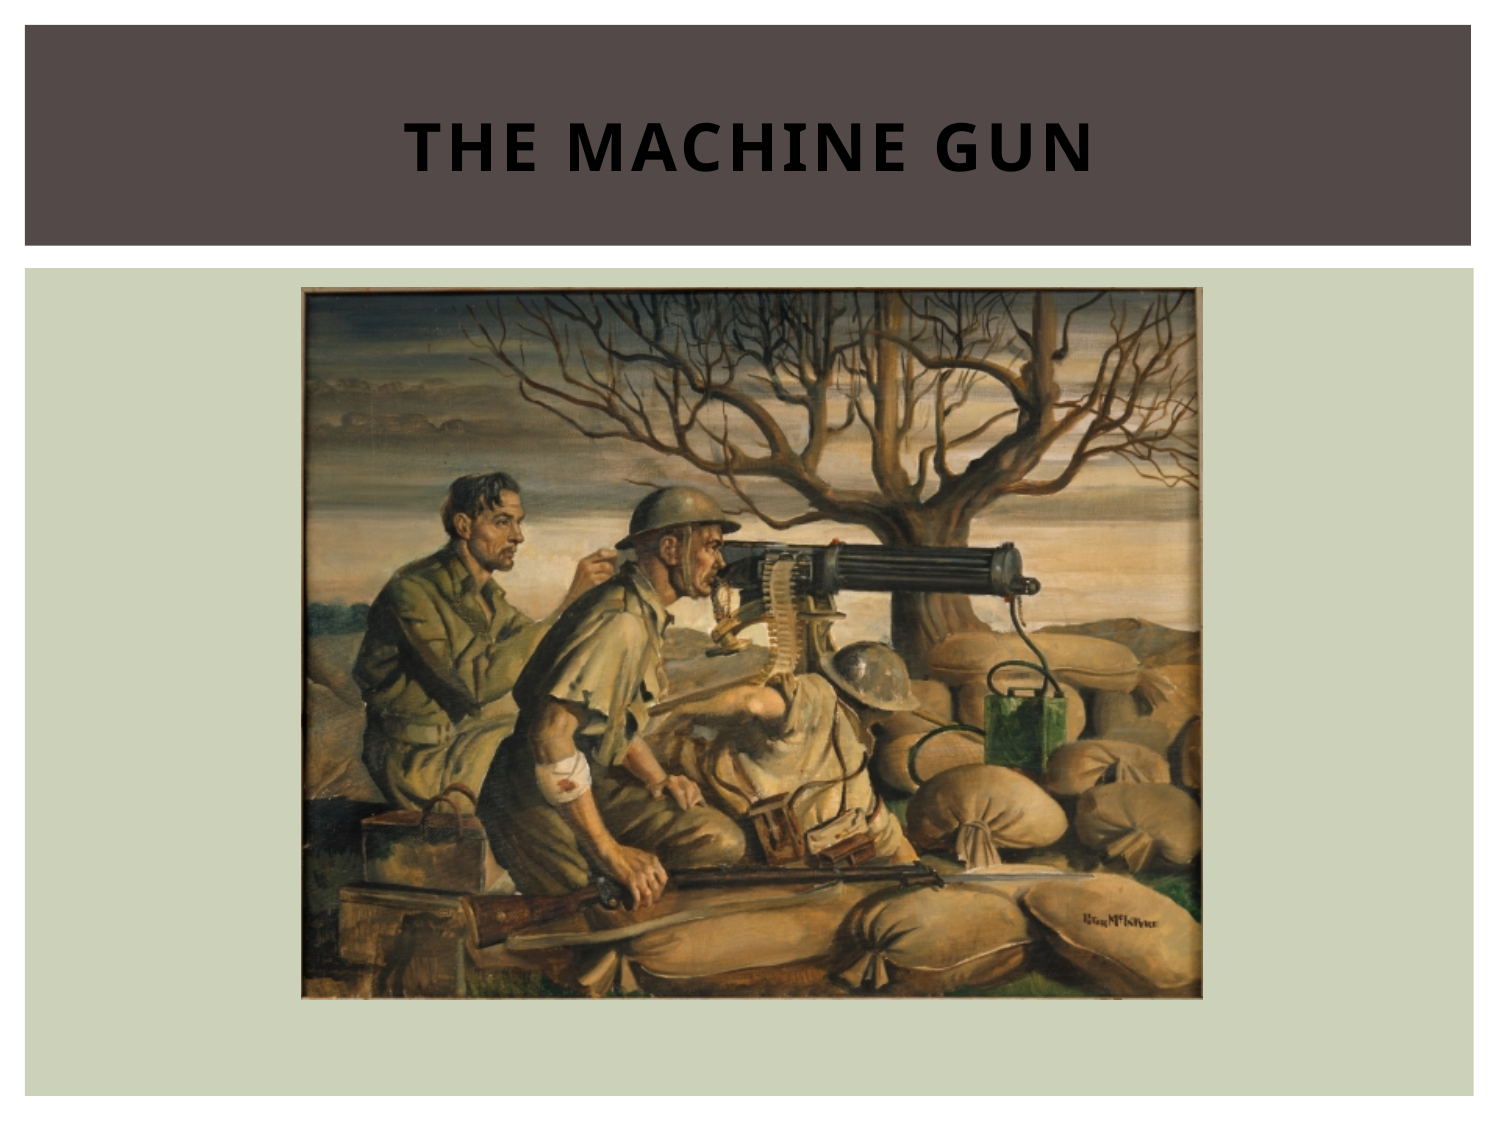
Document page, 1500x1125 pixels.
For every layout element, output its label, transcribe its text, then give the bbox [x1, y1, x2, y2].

title The machine gun [62, 58, 1438, 232]
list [300, 286, 1204, 1001]
